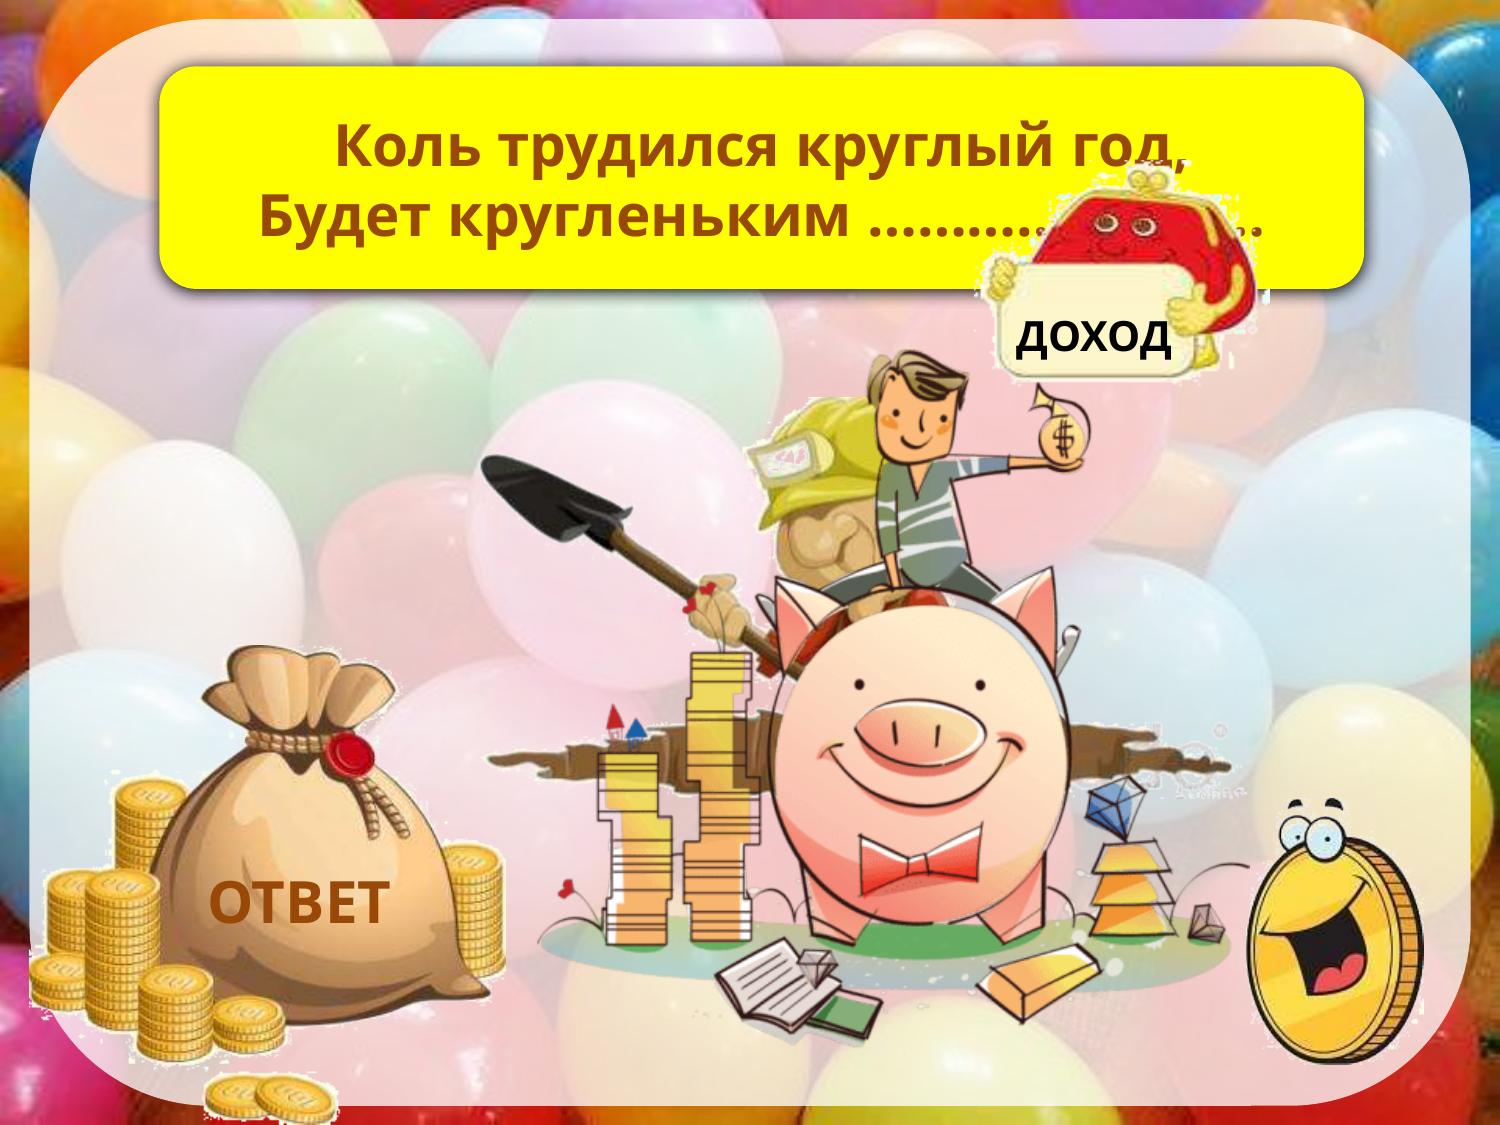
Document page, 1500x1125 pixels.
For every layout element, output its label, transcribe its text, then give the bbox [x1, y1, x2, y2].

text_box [974, 160, 1270, 390]
text_box Коль трудился круглый год, Будет кругленьким …………………… [159, 66, 1365, 289]
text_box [29, 644, 506, 1125]
picture [0, 0, 1500, 1125]
